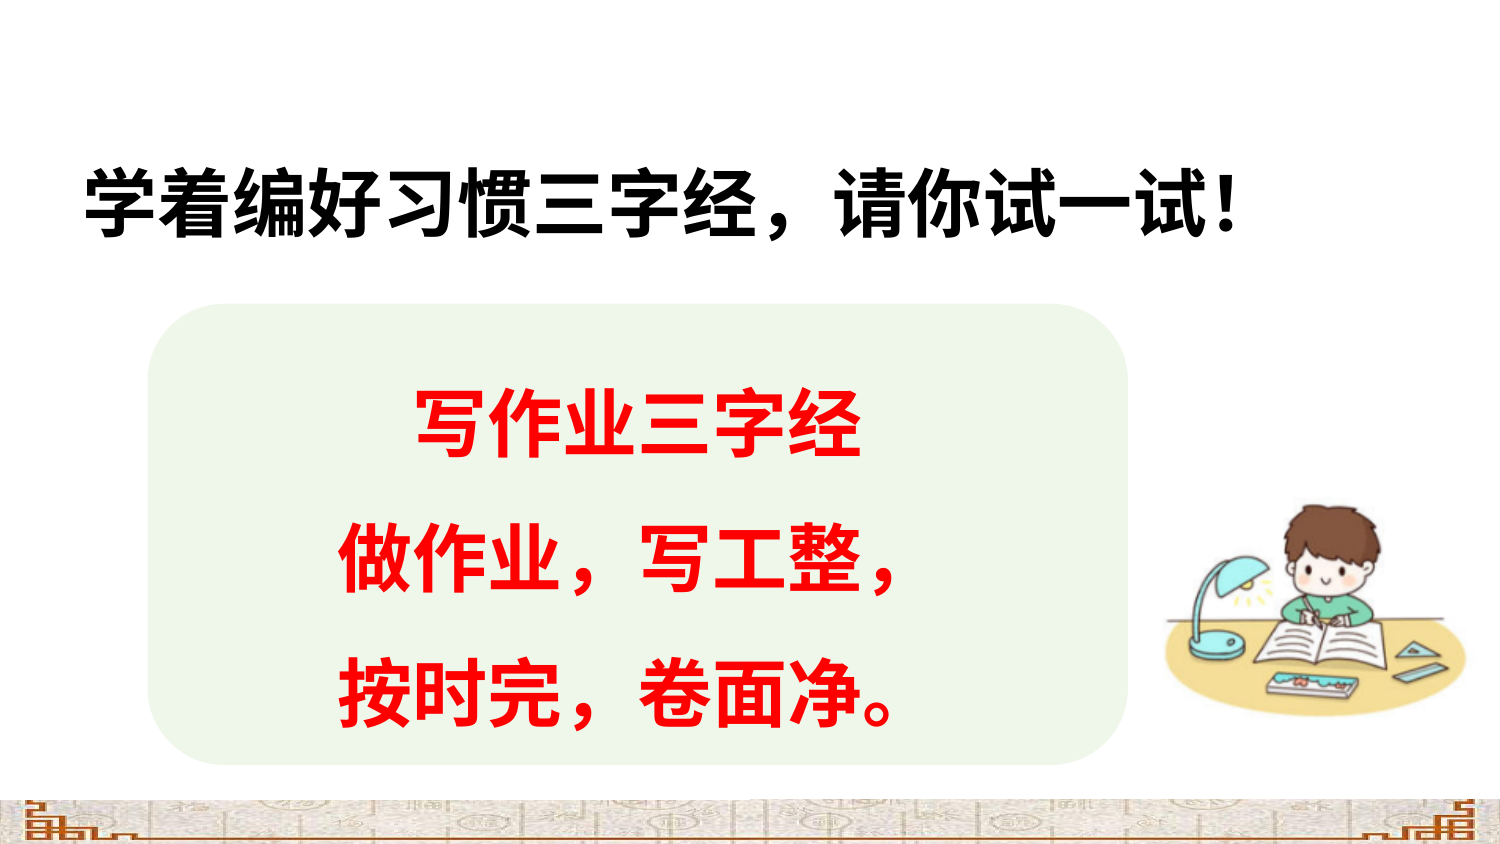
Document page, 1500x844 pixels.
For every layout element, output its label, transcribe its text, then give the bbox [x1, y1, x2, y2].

text_box 写作业三字经 做作业，写工整， 按时完，卷面净。 [147, 303, 1128, 766]
text_box 学着编好习惯三字经，请你试一试！ [0, 122, 1319, 255]
picture [0, 799, 1500, 844]
picture [1158, 459, 1496, 722]
